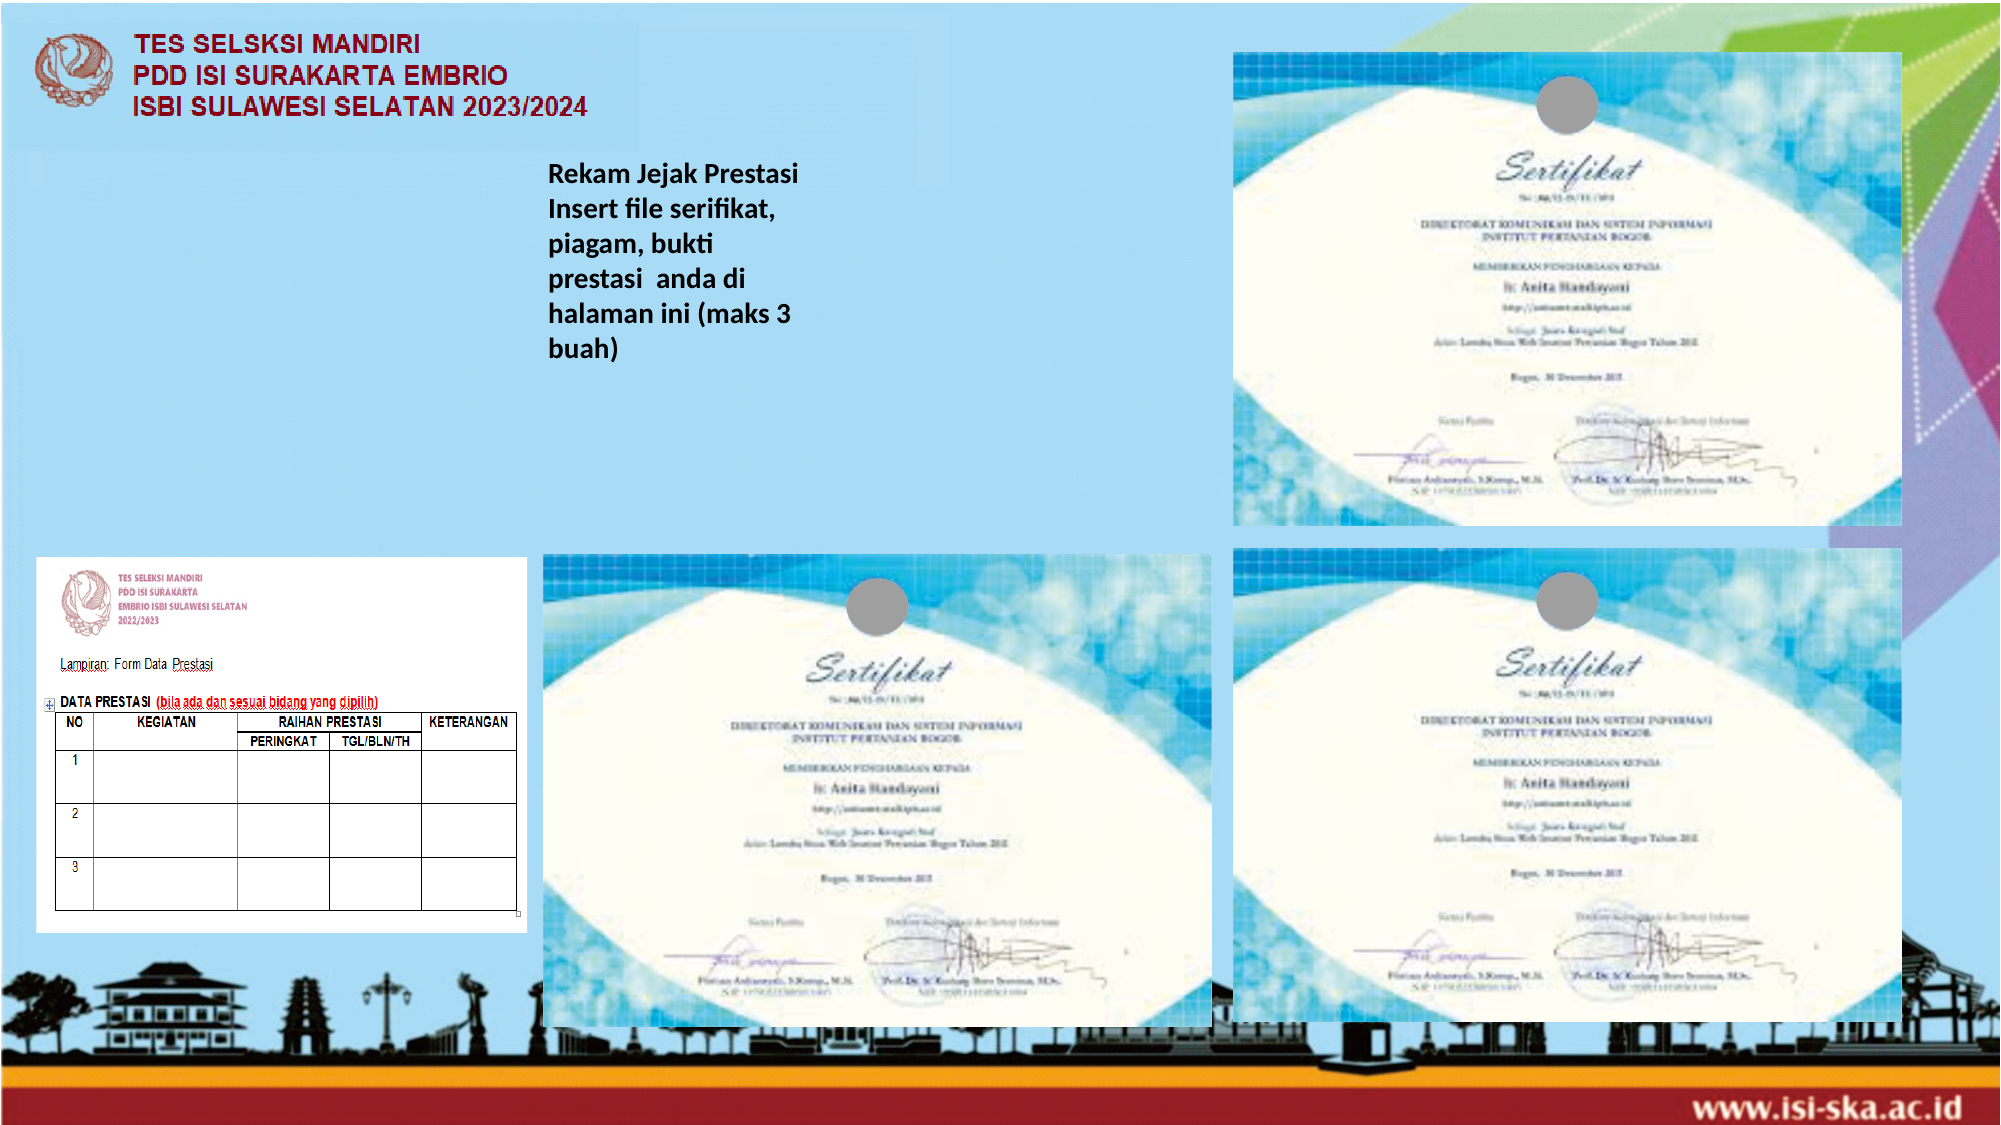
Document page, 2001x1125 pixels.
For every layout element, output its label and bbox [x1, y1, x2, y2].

picture [36, 557, 528, 933]
text_box [533, 52, 1902, 1027]
list [1, 3, 2000, 1125]
